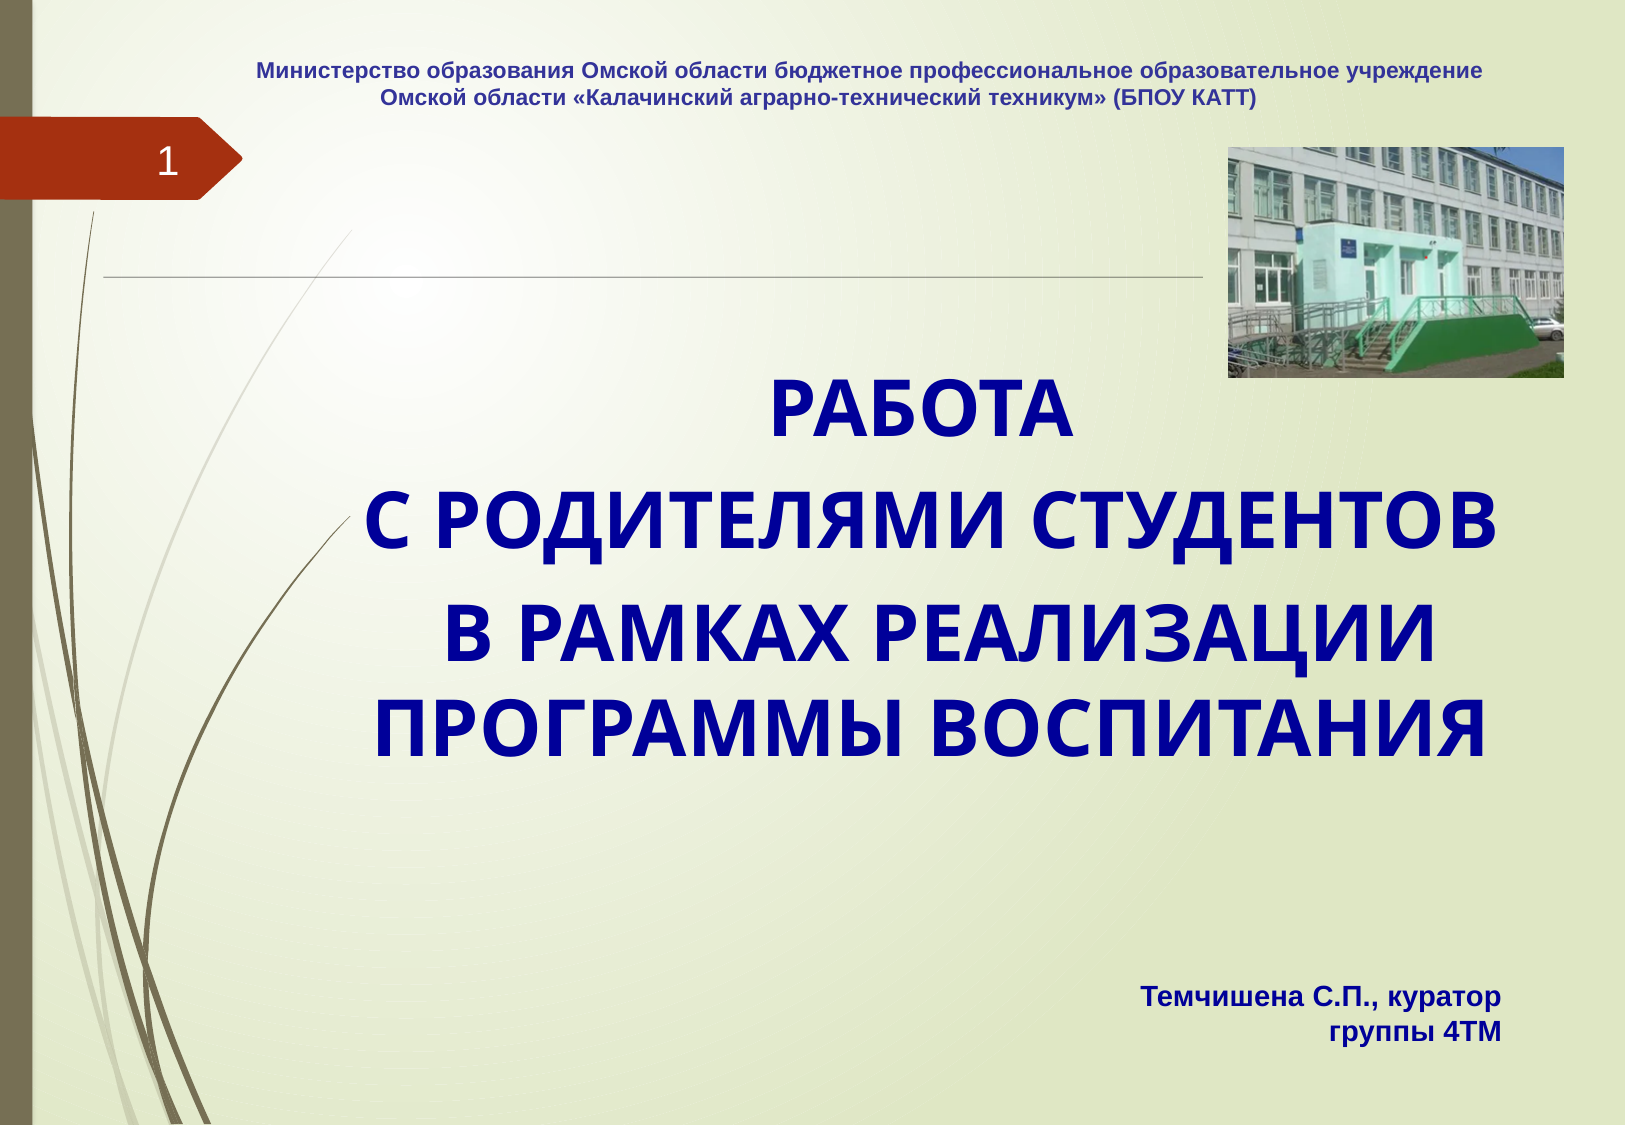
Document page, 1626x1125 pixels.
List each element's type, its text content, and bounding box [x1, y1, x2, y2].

text_box Министерство образования Омской области бюджетное профессиональное образовательное учреждение Омской области «Калачинский аграрно-технический техникум» (БПОУ КАТТ) [74, 47, 1564, 118]
slide_number 1 [90, 129, 195, 190]
text_box [0, 0, 1625, 75]
list РАБОТА С РОДИТЕЛЯМИ СТУДЕНТОВ В РАМКАХ РЕАЛИЗАЦИИ ПРОГРАММЫ ВОСПИТАНИЯ [345, 350, 1517, 832]
picture [1228, 147, 1564, 378]
text_box Темчишена С.П., куратор группы 4ТМ [1077, 969, 1517, 1055]
